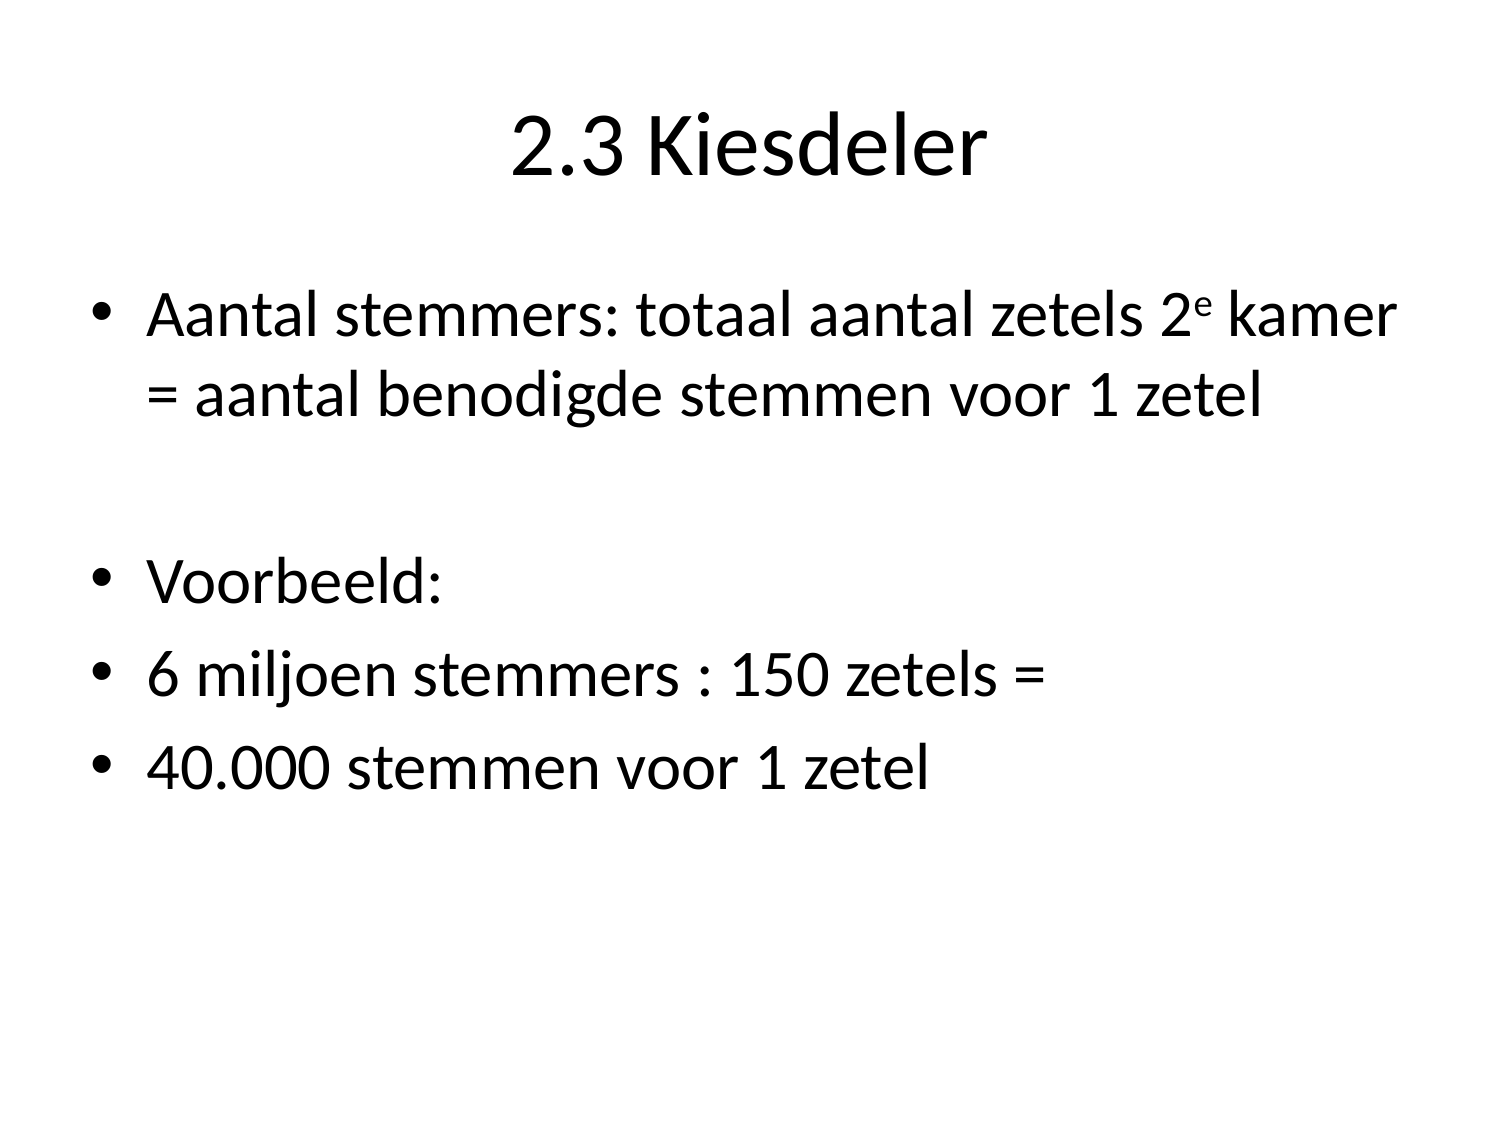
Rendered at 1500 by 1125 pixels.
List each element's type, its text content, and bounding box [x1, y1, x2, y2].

title 2.3 Kiesdeler [75, 45, 1425, 233]
list Aantal stemmers: totaal aantal zetels 2e kamer = aantal benodigde stemmen voor 1 zetel Voorbeeld: 6 miljoen stemmers : 150 zetels = 40.000 stemmen voor 1 zetel [75, 262, 1425, 1005]
